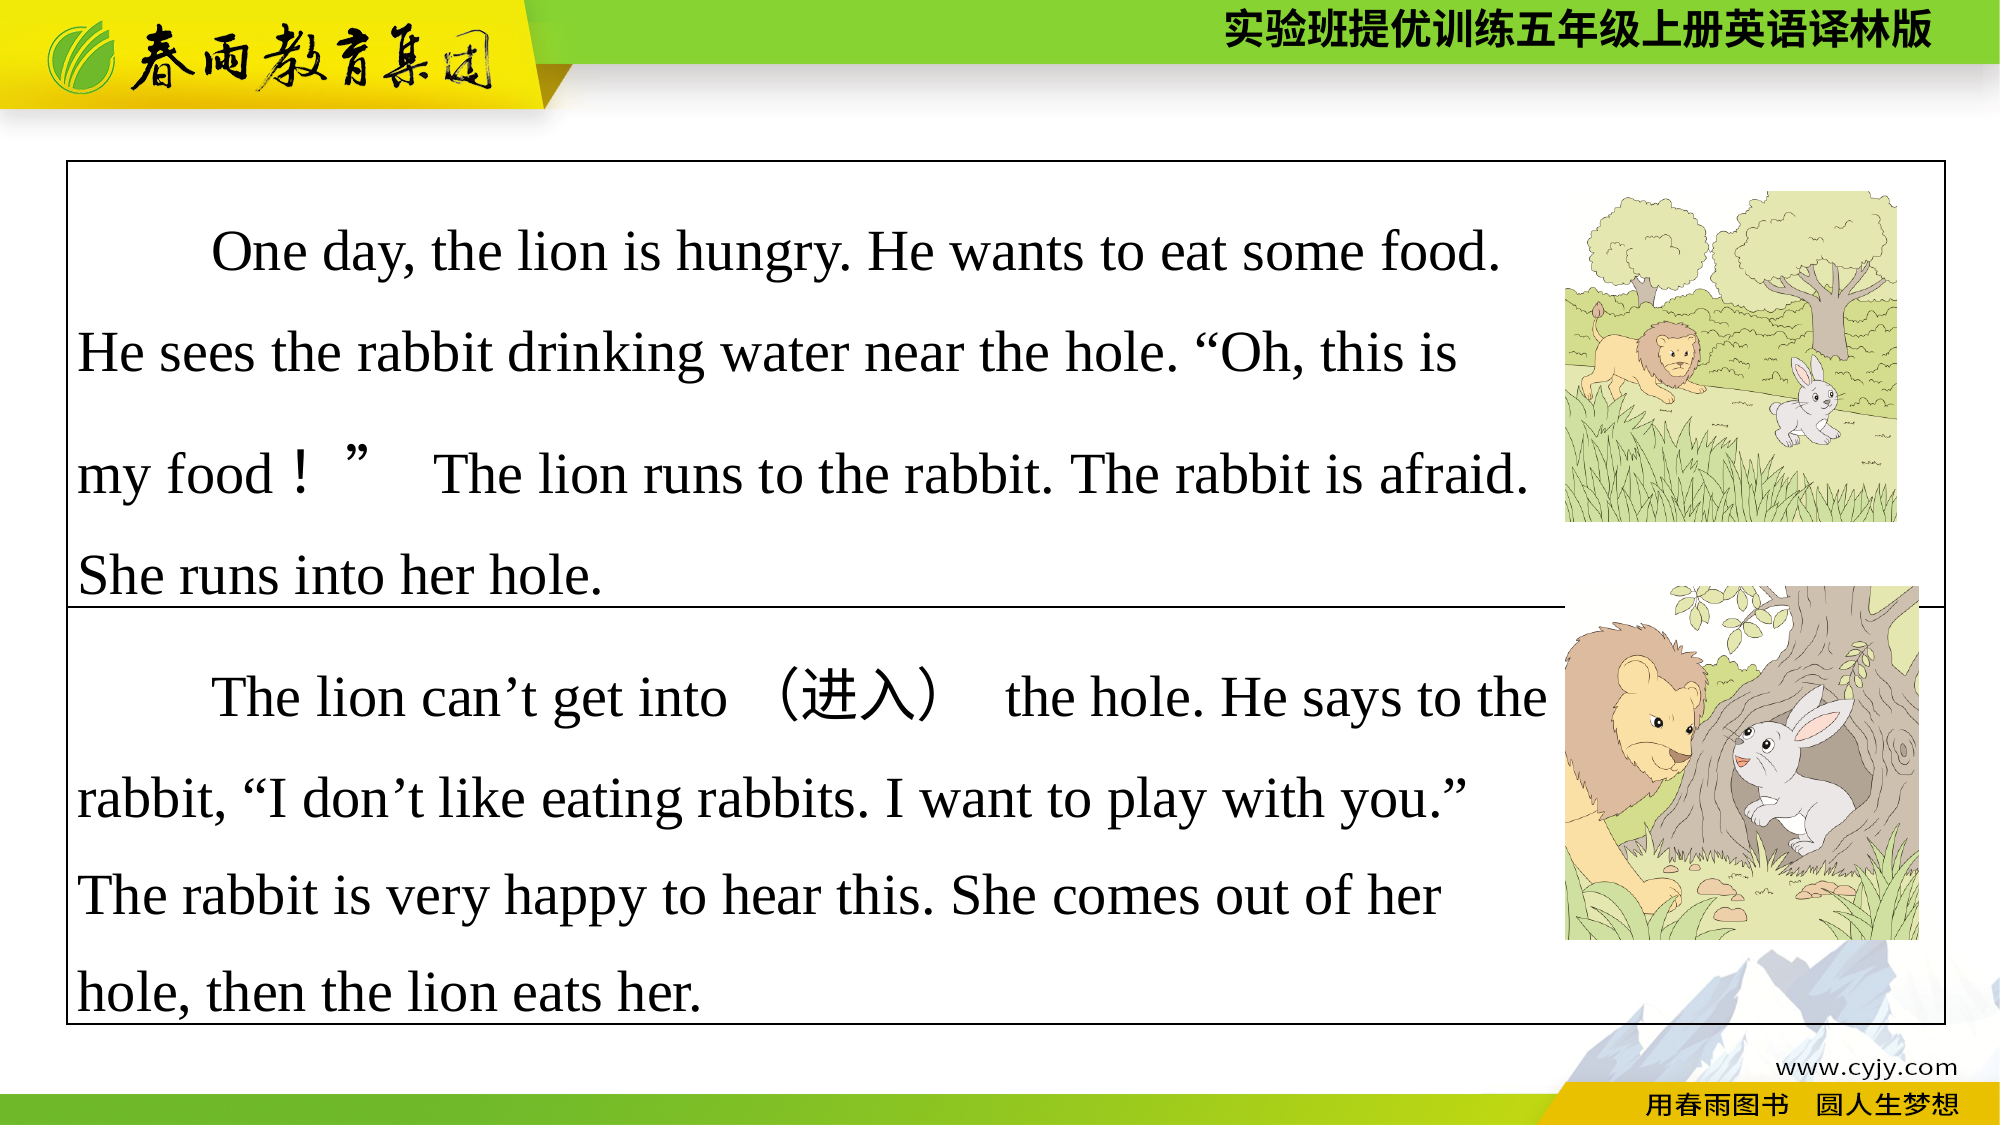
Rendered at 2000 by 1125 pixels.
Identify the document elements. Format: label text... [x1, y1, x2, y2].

table_cell The lion can’t get into（进入） the hole. He says to the rabbit, “I don’t like eating rabbits. I want to play with you.” The rabbit is very happy to hear this. She comes out of her hole, then the lion eats her. [68, 608, 1944, 1023]
table_header One day, the lion is hungry. He wants to eat some food. He sees the rabbit drinking water near the hole. “Oh, this is my food！” The lion runs to the rabbit. The rabbit is afraid. She runs into her hole. [68, 162, 1944, 606]
picture [0, 0, 2000, 1125]
